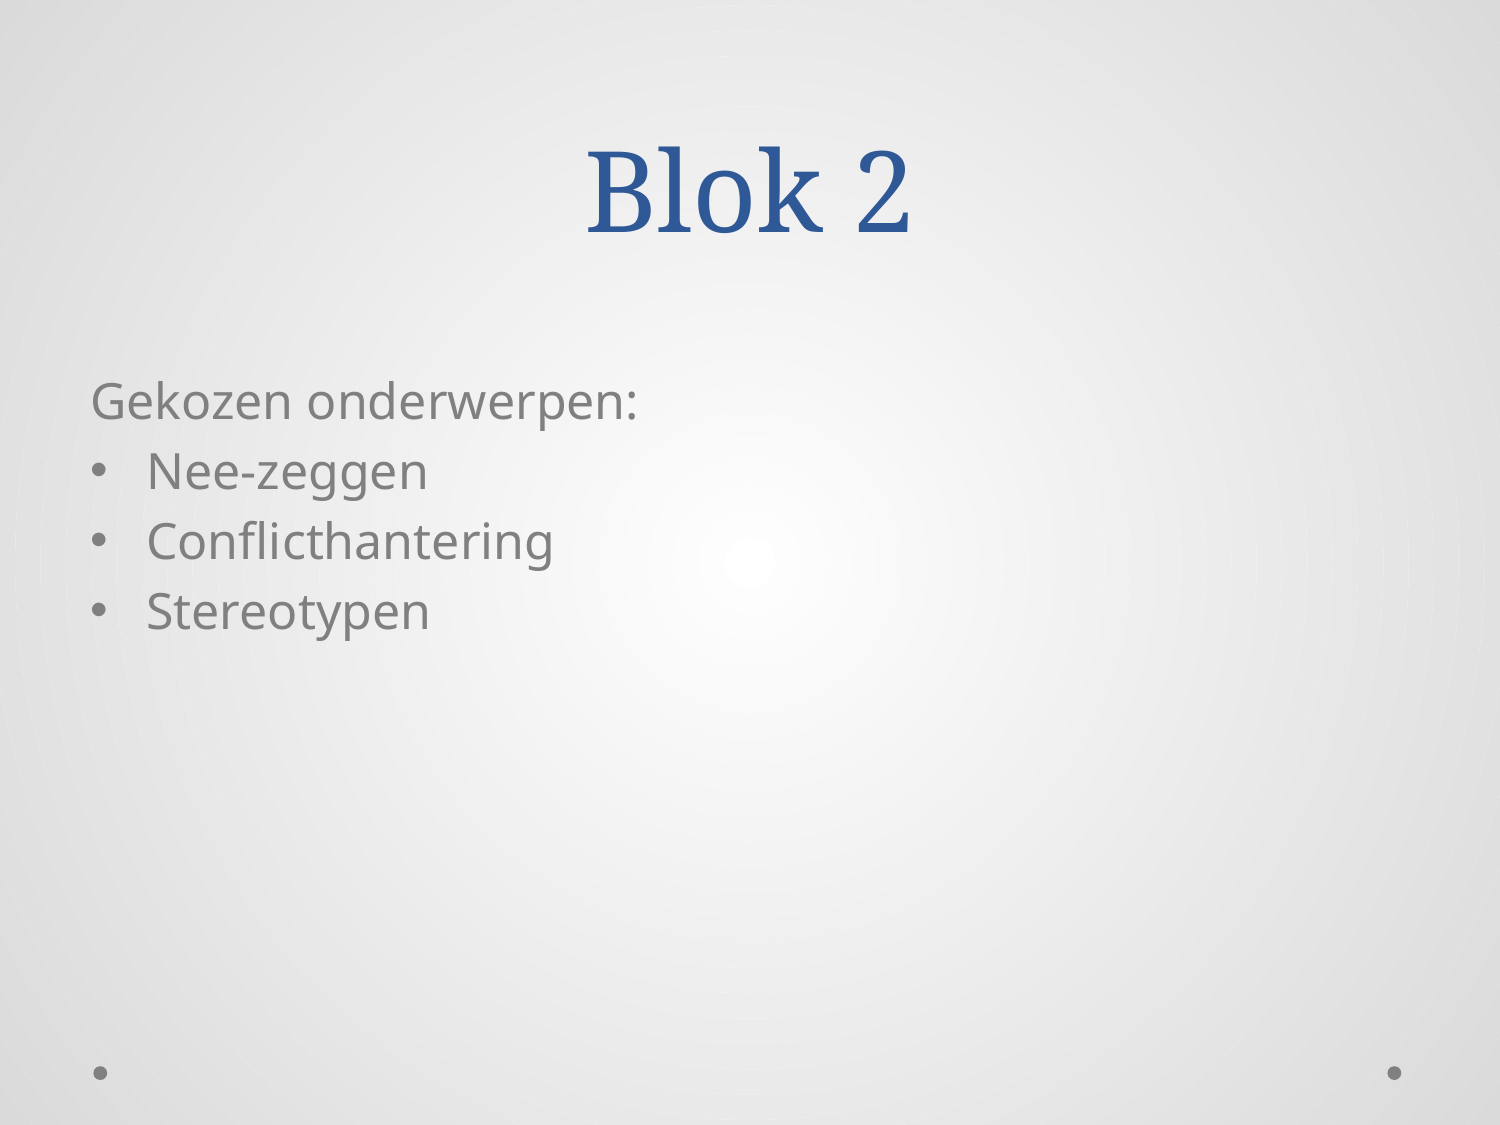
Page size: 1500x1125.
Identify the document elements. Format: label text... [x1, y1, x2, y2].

title Blok 2 [75, 0, 1425, 263]
list Gekozen onderwerpen: Nee-zeggen Conflicthantering Stereotypen [75, 361, 1425, 1005]
